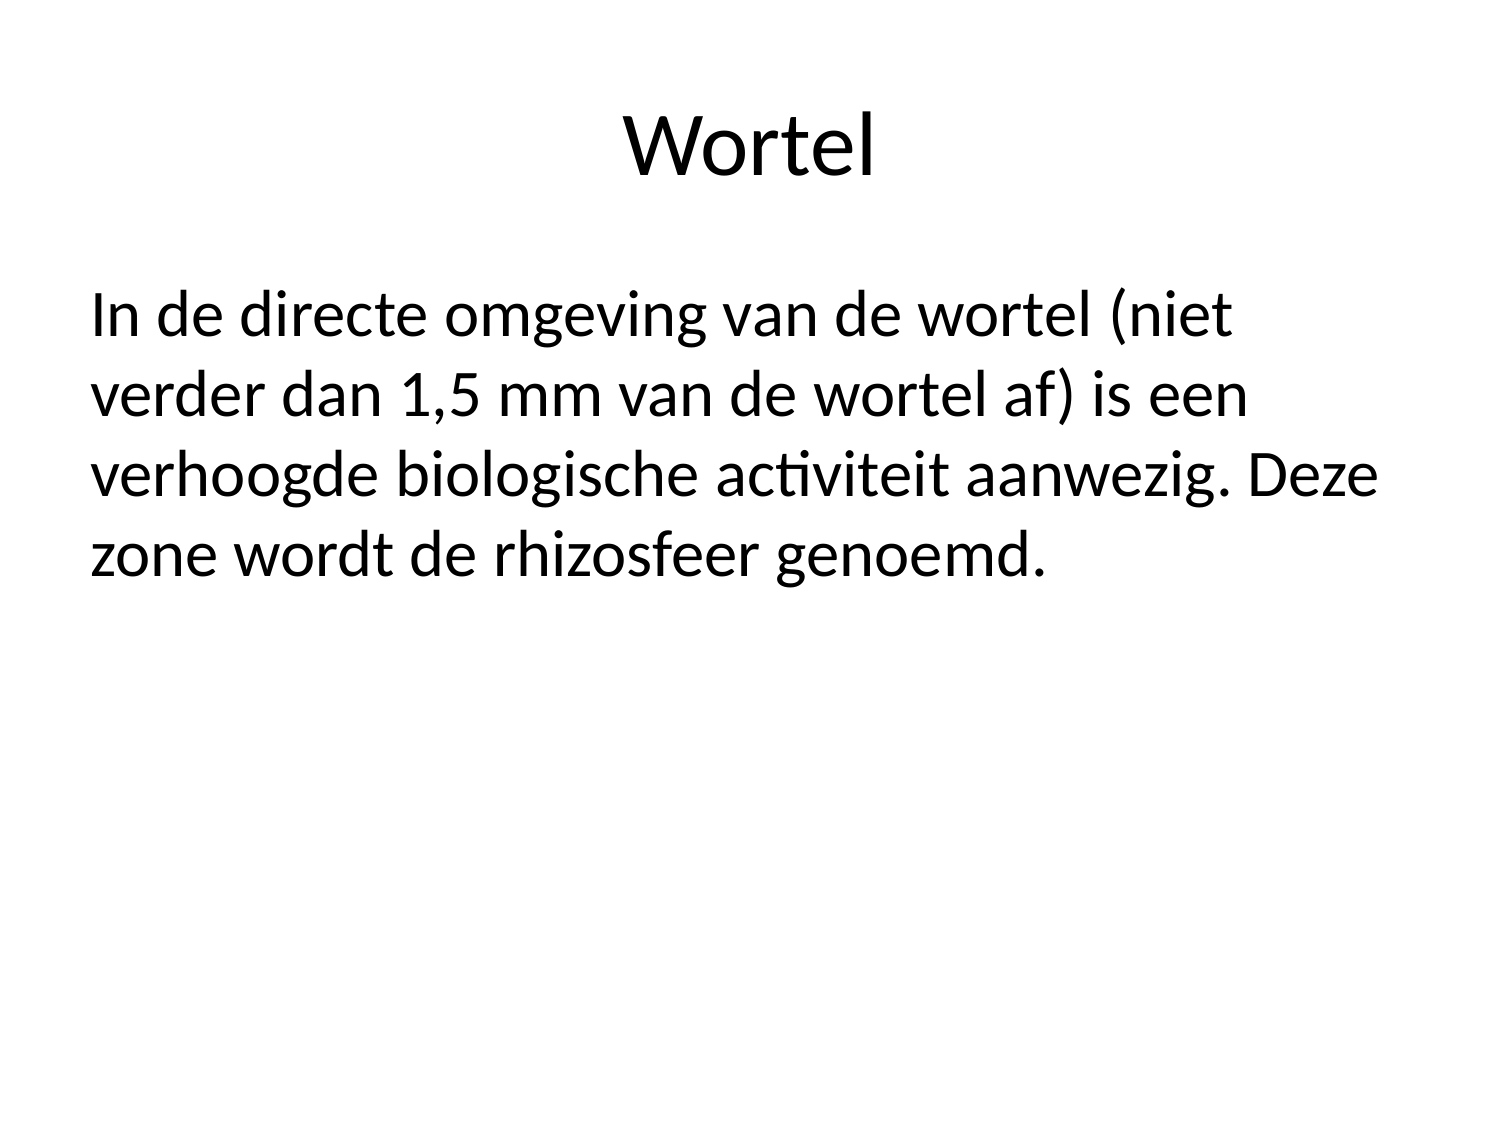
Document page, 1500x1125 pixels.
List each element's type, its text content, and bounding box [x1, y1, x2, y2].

list In de directe omgeving van de wortel (niet verder dan 1,5 mm van de wortel af) is een verhoogde biologische activiteit aanwezig. Deze zone wordt de rhizosfeer genoemd. [75, 262, 1425, 1005]
title Wortel [75, 45, 1425, 233]
